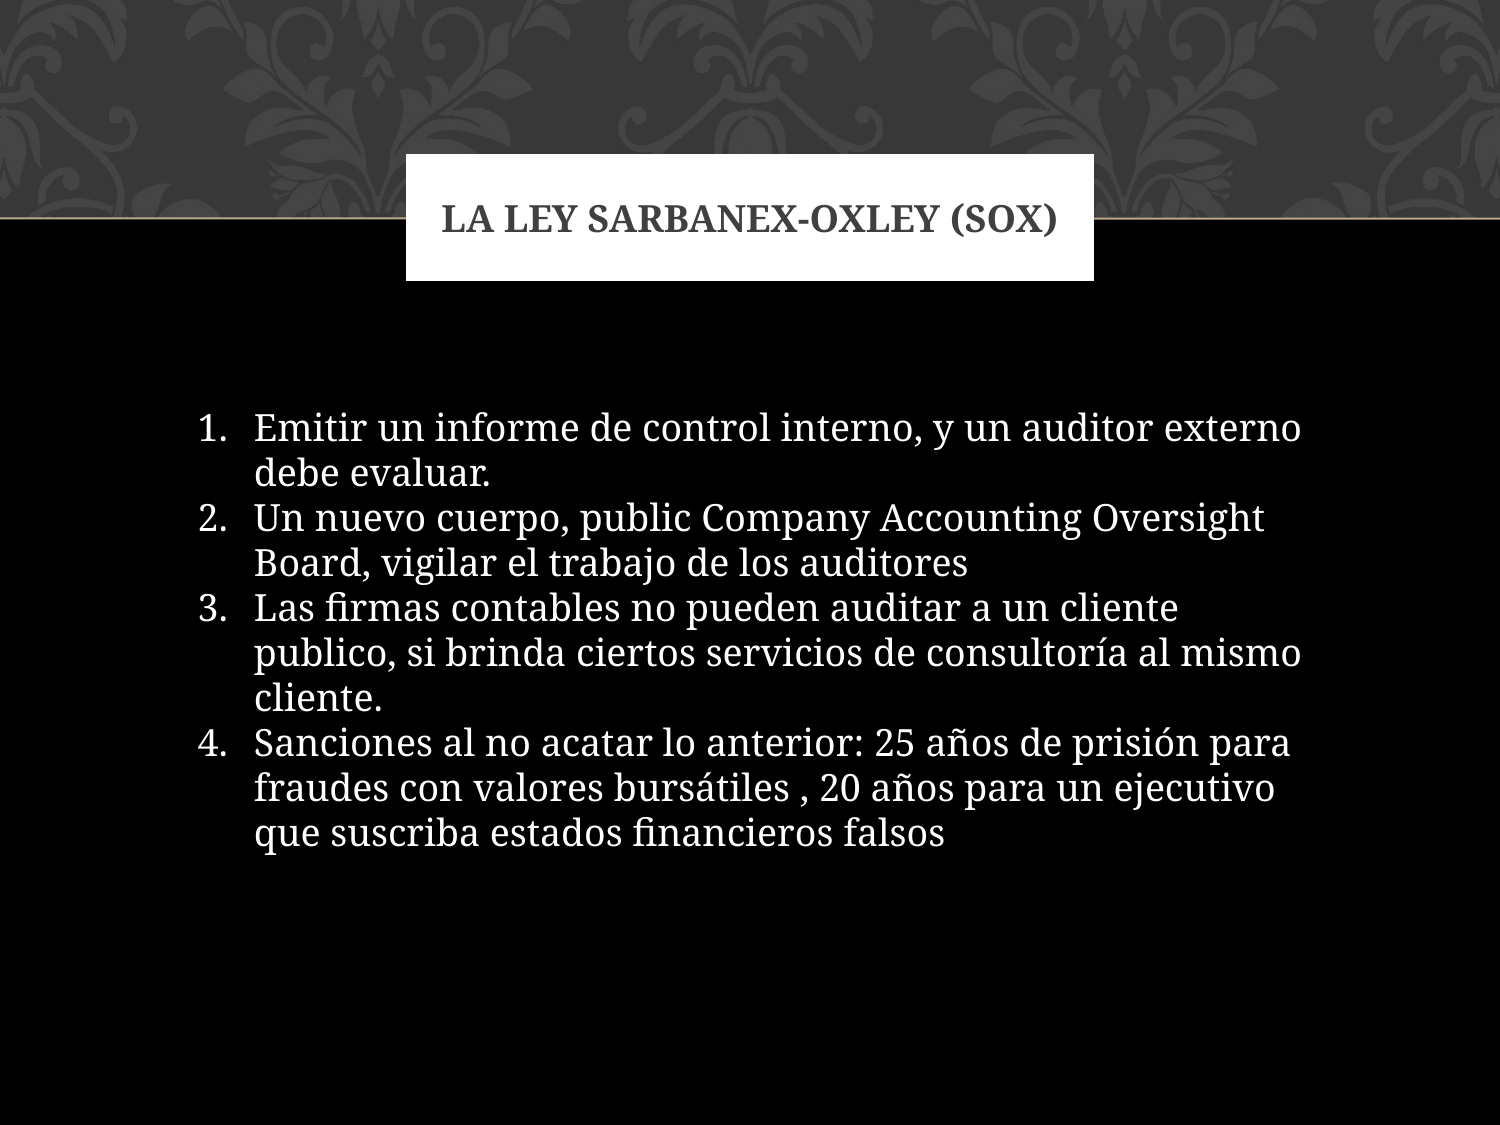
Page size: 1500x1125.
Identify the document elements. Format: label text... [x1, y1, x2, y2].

title La ley Sarbanex-Oxley (SOX) [406, 154, 1094, 281]
text_box Emitir un informe de control interno, y un auditor externo debe evaluar. Un nuevo cuerpo, public Company Accounting Oversight Board, vigilar el trabajo de los auditores Las firmas contables no pueden auditar a un cliente publico, si brinda ciertos servicios de consultoría al mismo cliente. Sanciones al no acatar lo anterior: 25 años de prisión para fraudes con valores bursátiles , 20 años para un ejecutivo que suscriba estados financieros falsos [182, 397, 1341, 862]
